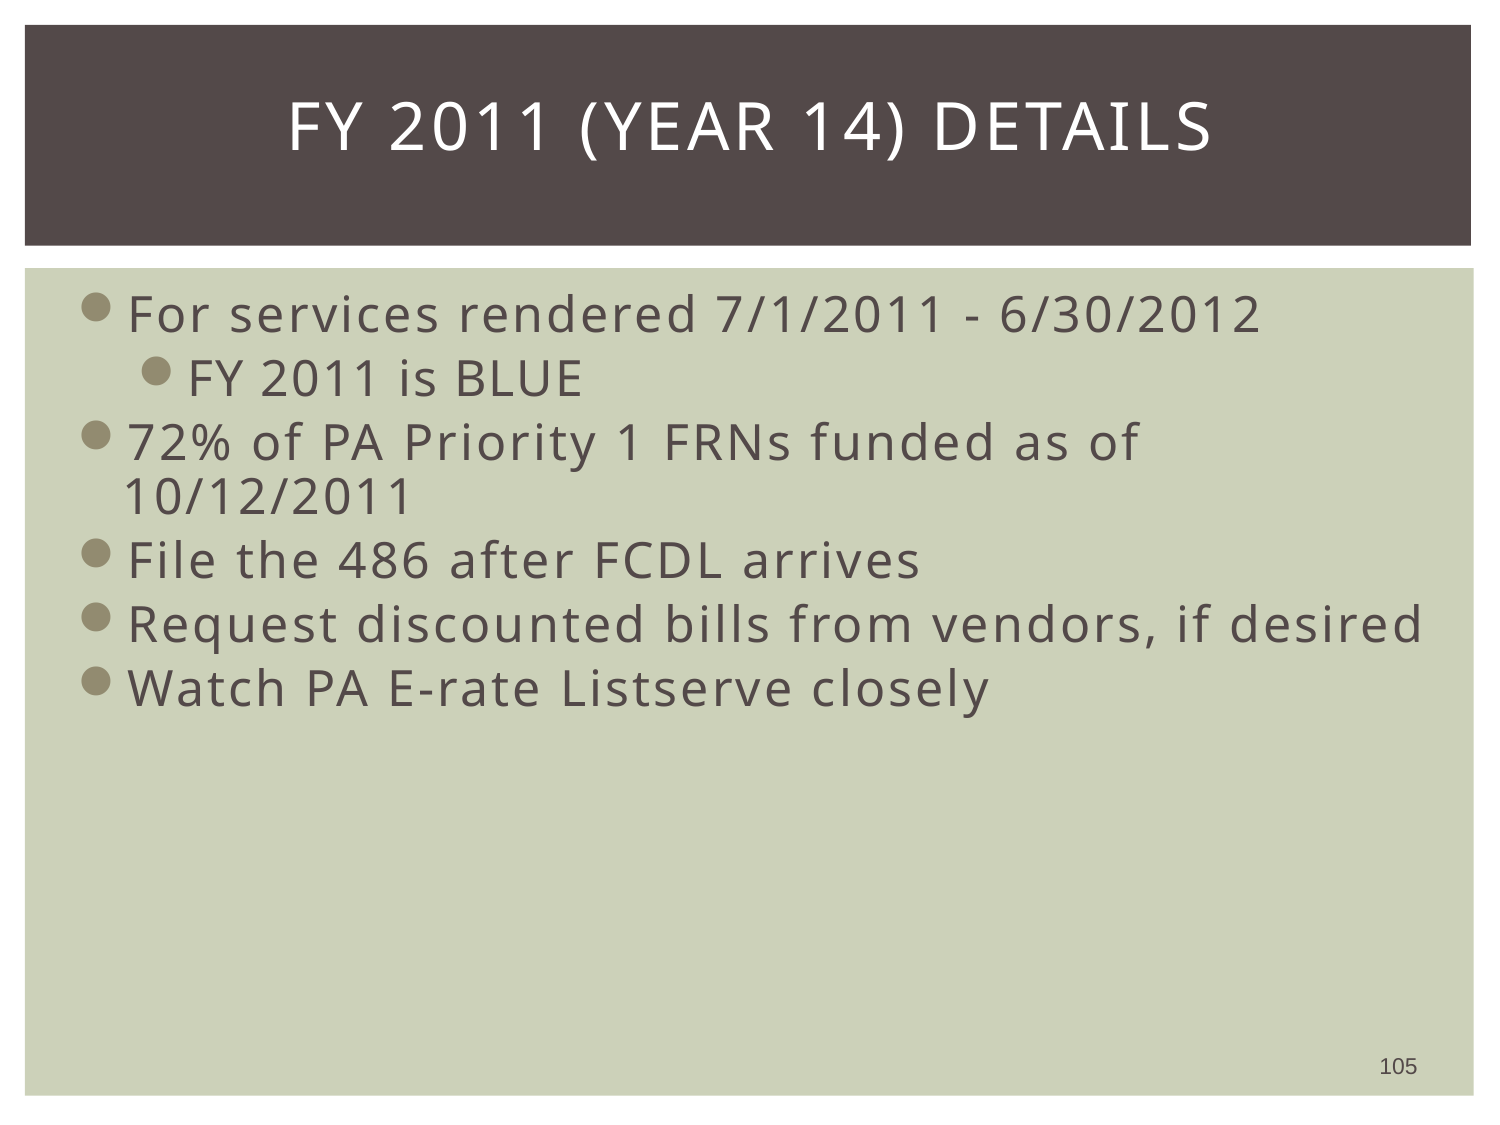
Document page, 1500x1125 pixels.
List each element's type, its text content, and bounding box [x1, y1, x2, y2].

slide_number 105 [1349, 1041, 1448, 1089]
list For services rendered 7/1/2011 - 6/30/2012 FY 2011 is BLUE 72% of PA Priority 1 FRNs funded as of 10/12/2011 File the 486 after FCDL arrives Request discounted bills from vendors, if desired Watch PA E-rate Listserve closely [62, 282, 1442, 1005]
title FY 2011 (Year 14) Details [75, 75, 1425, 174]
